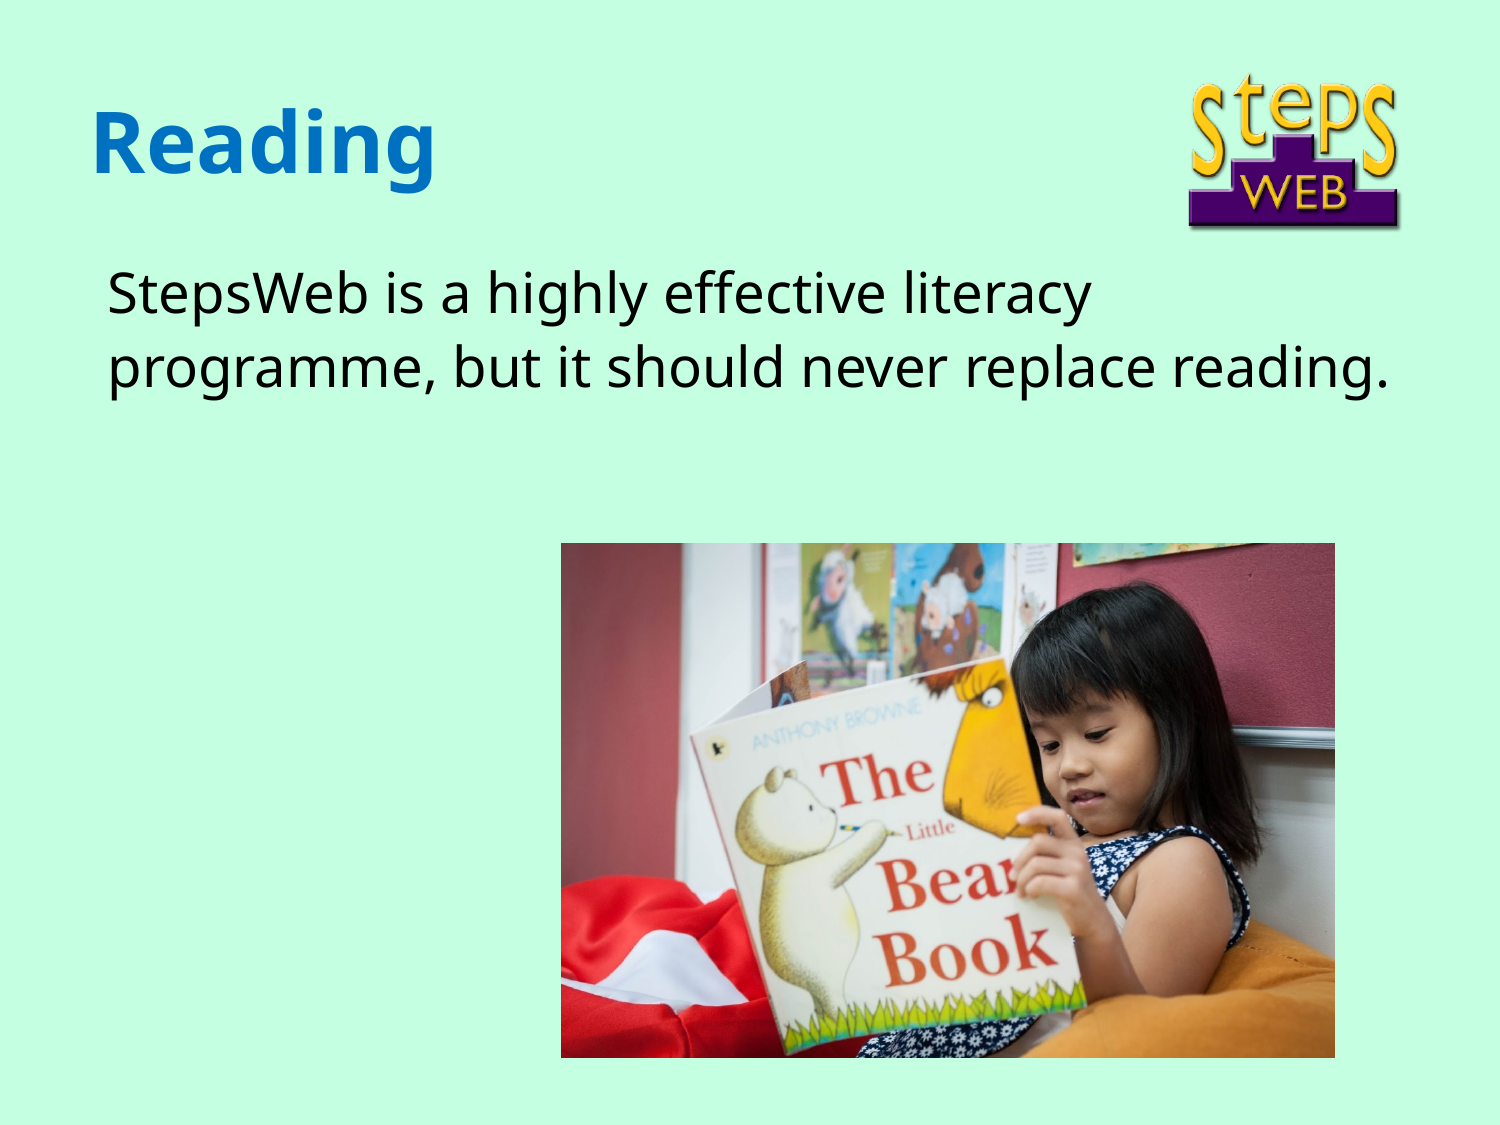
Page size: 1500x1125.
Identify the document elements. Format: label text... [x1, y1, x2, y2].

list StepsWeb is a highly effective literacy programme, but it should never replace reading. [75, 243, 1425, 1047]
picture [560, 543, 1335, 1058]
title Reading [75, 45, 1425, 233]
picture [1186, 71, 1403, 233]
